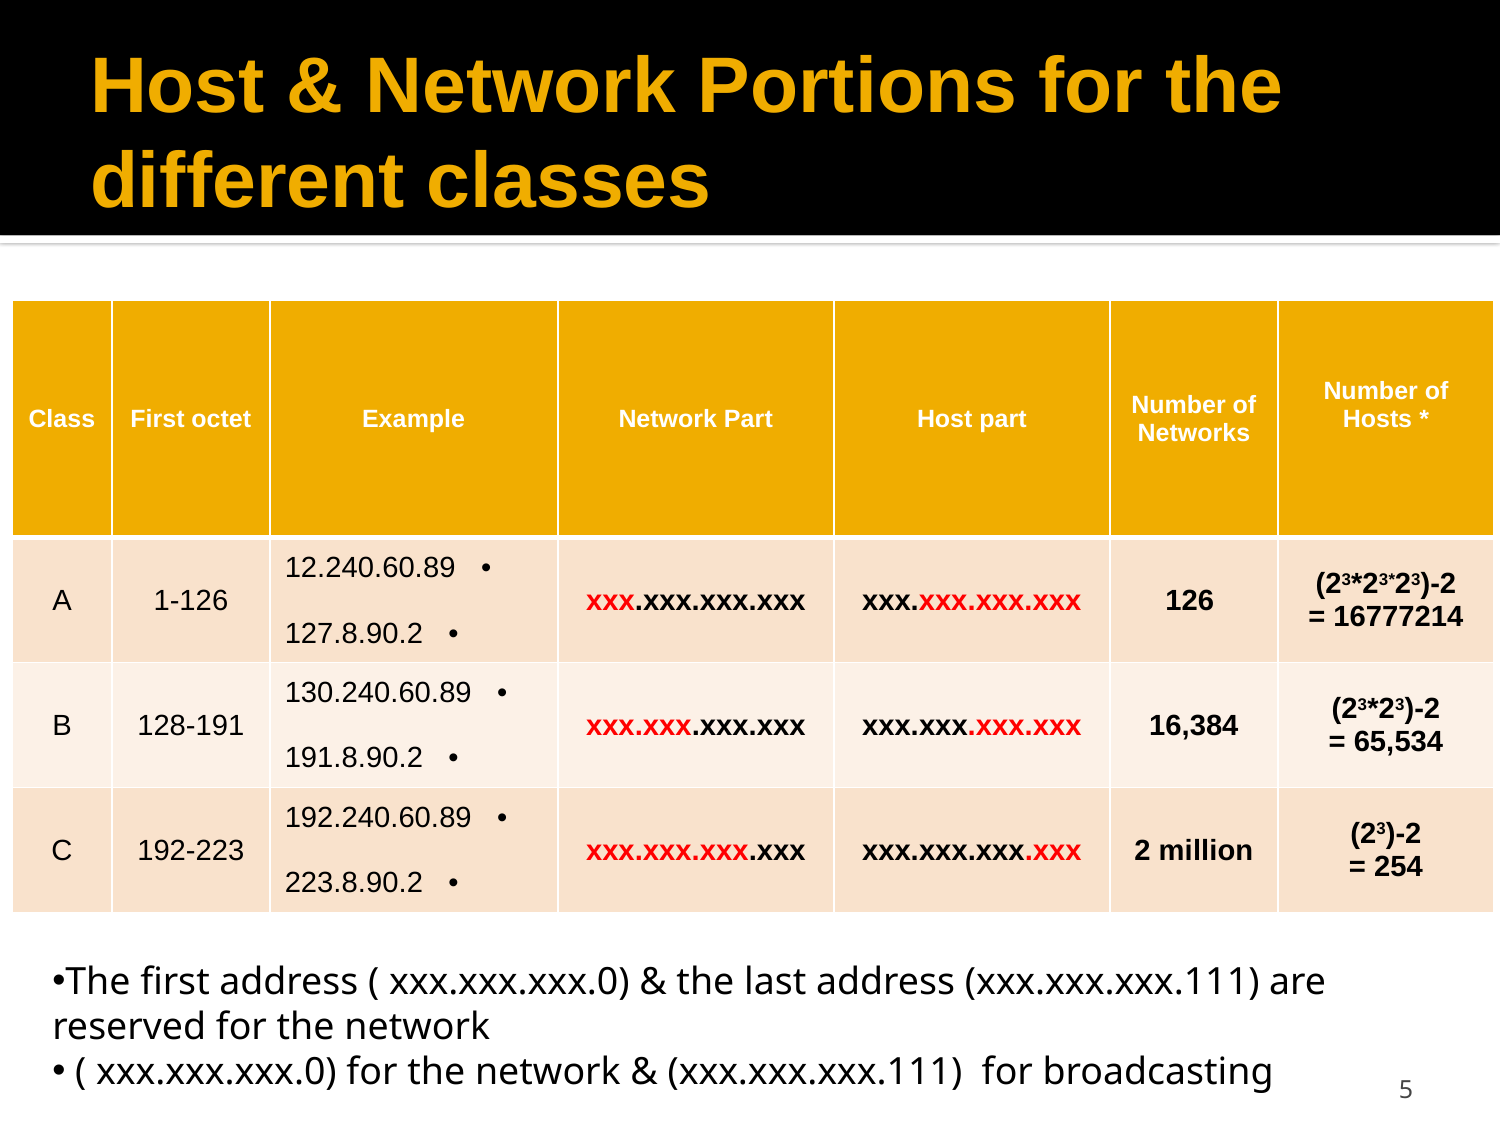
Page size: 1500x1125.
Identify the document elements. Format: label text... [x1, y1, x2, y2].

table_header Number of Networks [1111, 301, 1277, 535]
table_header Number of Hosts * [1279, 301, 1493, 535]
table_cell 1-126 [113, 540, 269, 662]
table_cell xxx.xxx.xxx.xxx [559, 663, 833, 787]
table_cell 128-191 [113, 663, 269, 787]
table_cell xxx.xxx.xxx.xxx [559, 788, 833, 912]
table_cell xxx.xxx.xxx.xxx [835, 540, 1109, 662]
table_cell 192.240.60.89 223.8.90.2 [271, 788, 557, 912]
slide_number 5 [1345, 1062, 1467, 1108]
table_header Host part [835, 301, 1109, 535]
table_cell 192-223 [113, 788, 269, 912]
table_cell B [13, 663, 111, 787]
table_cell xxx.xxx.xxx.xxx [559, 540, 833, 662]
table_cell (23*23*23)-2 = 16777214 [1279, 540, 1493, 662]
table_cell xxx.xxx.xxx.xxx [835, 788, 1109, 912]
table_cell C [13, 788, 111, 912]
text_box The first address ( xxx.xxx.xxx.0) & the last address (xxx.xxx.xxx.111) are reserved for the network ( xxx.xxx.xxx.0) for the network & (xxx.xxx.xxx.111) for broadcasting [37, 949, 1438, 1100]
table_header First octet [113, 301, 269, 535]
table_cell xxx.xxx.xxx.xxx [835, 663, 1109, 787]
table_cell 130.240.60.89 191.8.90.2 [271, 663, 557, 787]
table_header Network Part [559, 301, 833, 535]
table_cell 12.240.60.89 127.8.90.2 [271, 540, 557, 662]
table_cell 2 million [1111, 788, 1277, 912]
table_header Example [271, 301, 557, 535]
title Host & Network Portions for the different classes [75, 25, 1425, 231]
table_cell A [13, 540, 111, 662]
table_cell 126 [1111, 540, 1277, 662]
table_cell 16,384 [1111, 663, 1277, 787]
table_cell (23)-2 = 254 [1279, 788, 1493, 912]
table_cell (23*23)-2 = 65,534 [1279, 663, 1493, 787]
table_header Class [13, 301, 111, 535]
